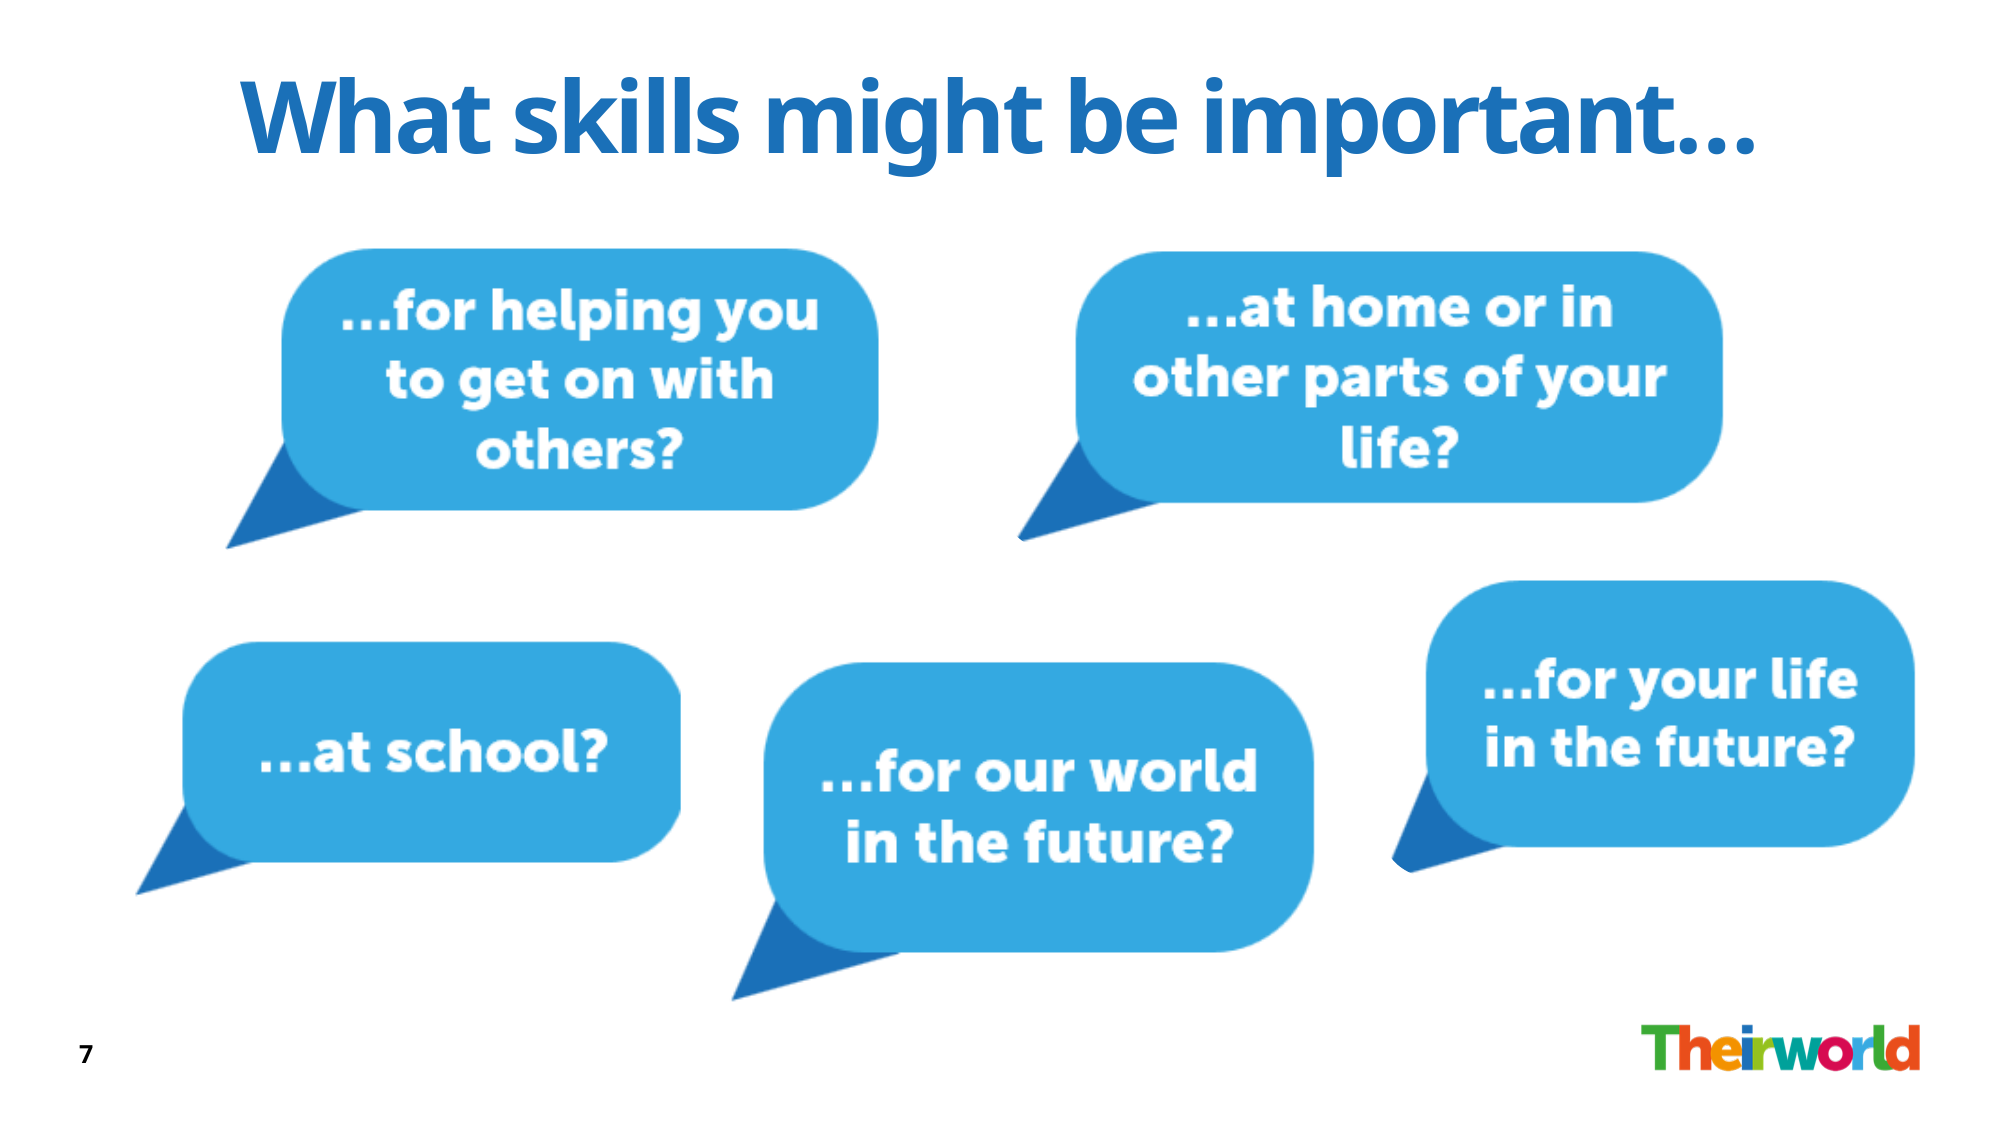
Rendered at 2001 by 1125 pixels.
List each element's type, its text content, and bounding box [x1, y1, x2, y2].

picture [134, 631, 681, 944]
picture [199, 240, 897, 556]
picture [693, 631, 1320, 1024]
picture [1380, 572, 1983, 878]
title What skills might be important… [89, 43, 1911, 199]
picture [999, 228, 1738, 551]
slide_number 7 [79, 1023, 190, 1073]
picture [1633, 1014, 1928, 1082]
